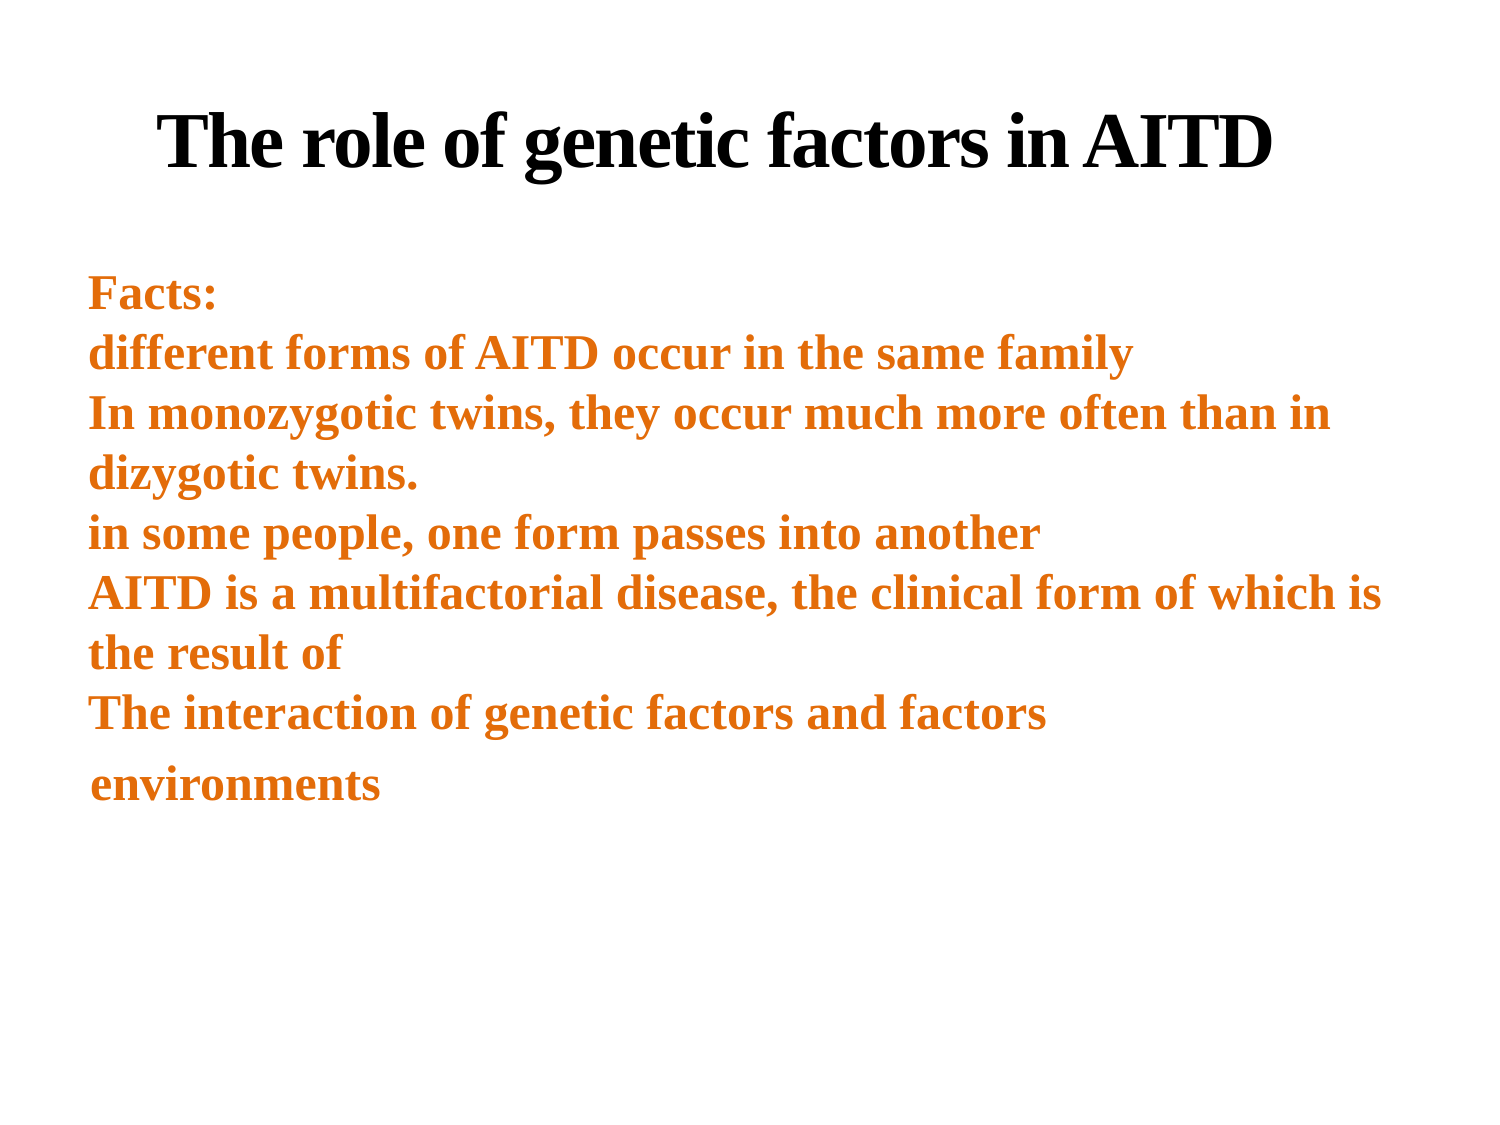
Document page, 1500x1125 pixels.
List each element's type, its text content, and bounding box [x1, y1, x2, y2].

title The role of genetic factors in AITD [156, 86, 1344, 249]
text_box Facts: different forms of AITD occur in the same family In monozygotic twins, they occur much more often than in dizygotic twins. in some people, one form passes into another AITD is a multifactorial disease, the clinical form of which is the result of The interaction of genetic factors and factors environments [87, 249, 1408, 811]
